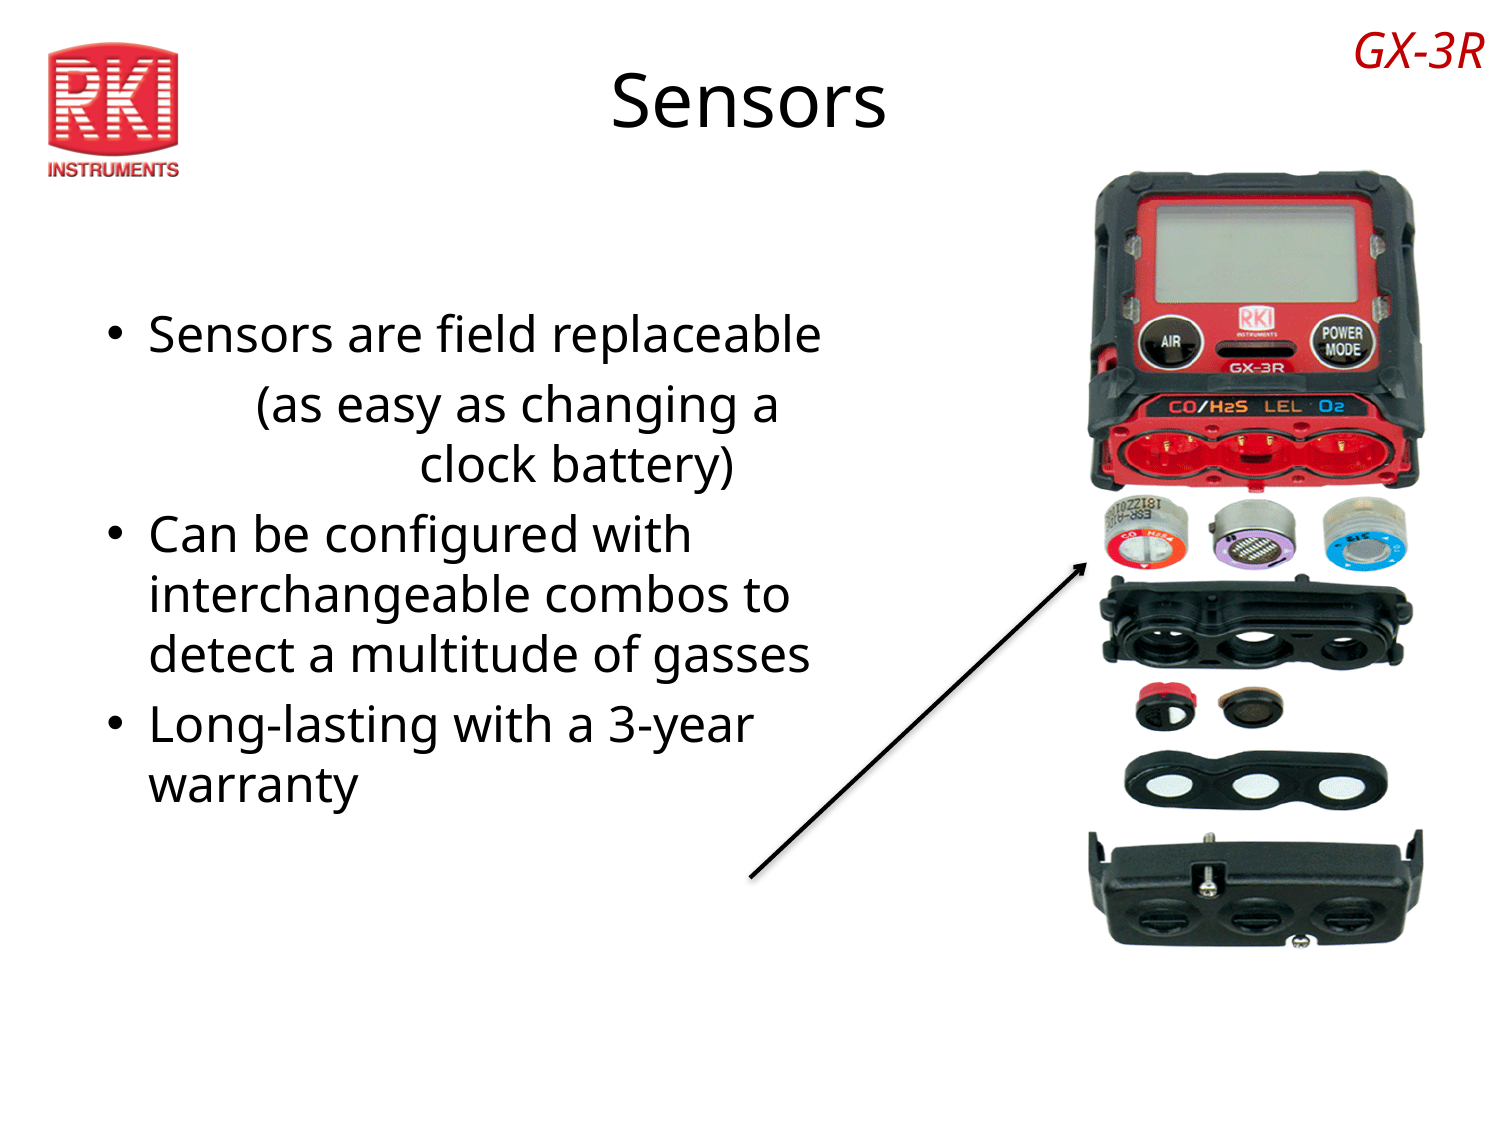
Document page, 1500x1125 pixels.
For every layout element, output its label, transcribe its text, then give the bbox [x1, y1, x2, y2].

picture [1063, 151, 1448, 974]
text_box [749, 562, 1088, 879]
list Sensors are field replaceable (as easy as changing a clock battery) Can be configured with interchangeable combos to detect a multitude of gasses Long-lasting with a 3-year warranty [91, 294, 876, 830]
text_box GX-3R [1307, 11, 1500, 87]
title Sensors [0, 0, 1500, 196]
